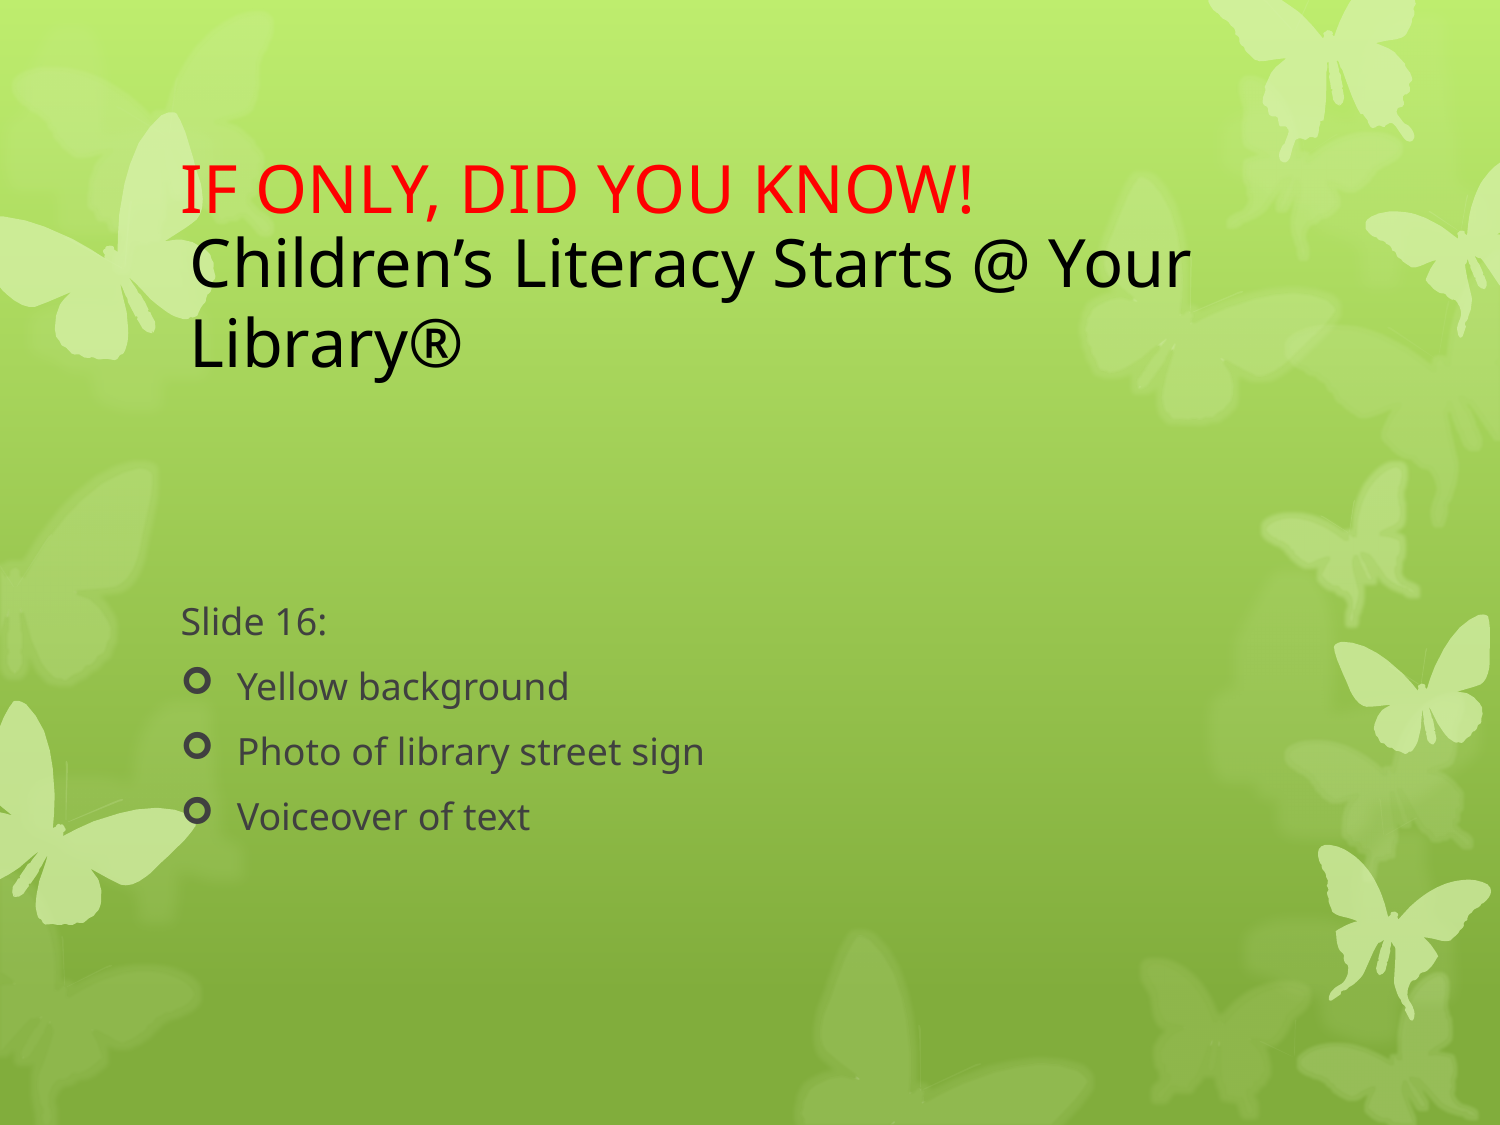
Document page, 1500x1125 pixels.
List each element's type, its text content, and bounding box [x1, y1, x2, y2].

list Slide 16: Yellow background Photo of library street sign Voiceover of text [165, 474, 1335, 962]
text_box Children’s Literacy Starts @ Your Library® [174, 224, 1344, 377]
title IF ONLY, DID YOU KNOW! [165, 110, 1335, 263]
